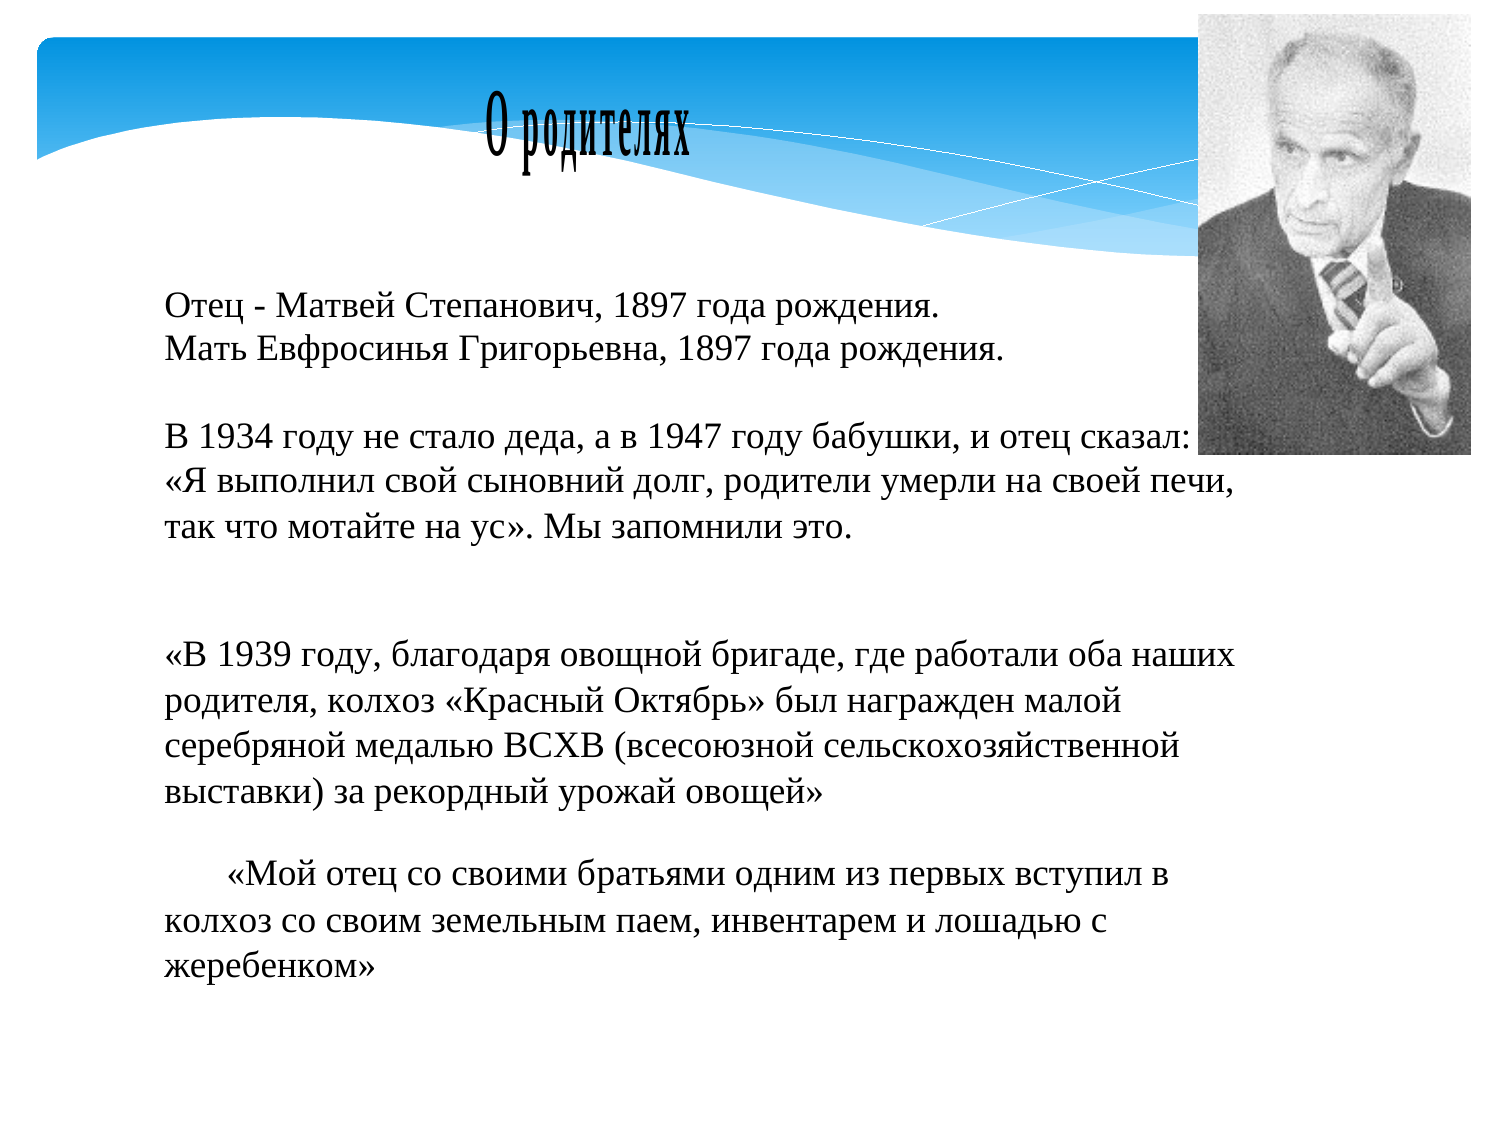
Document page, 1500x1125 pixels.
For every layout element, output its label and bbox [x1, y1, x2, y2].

picture [159, 14, 1471, 1072]
